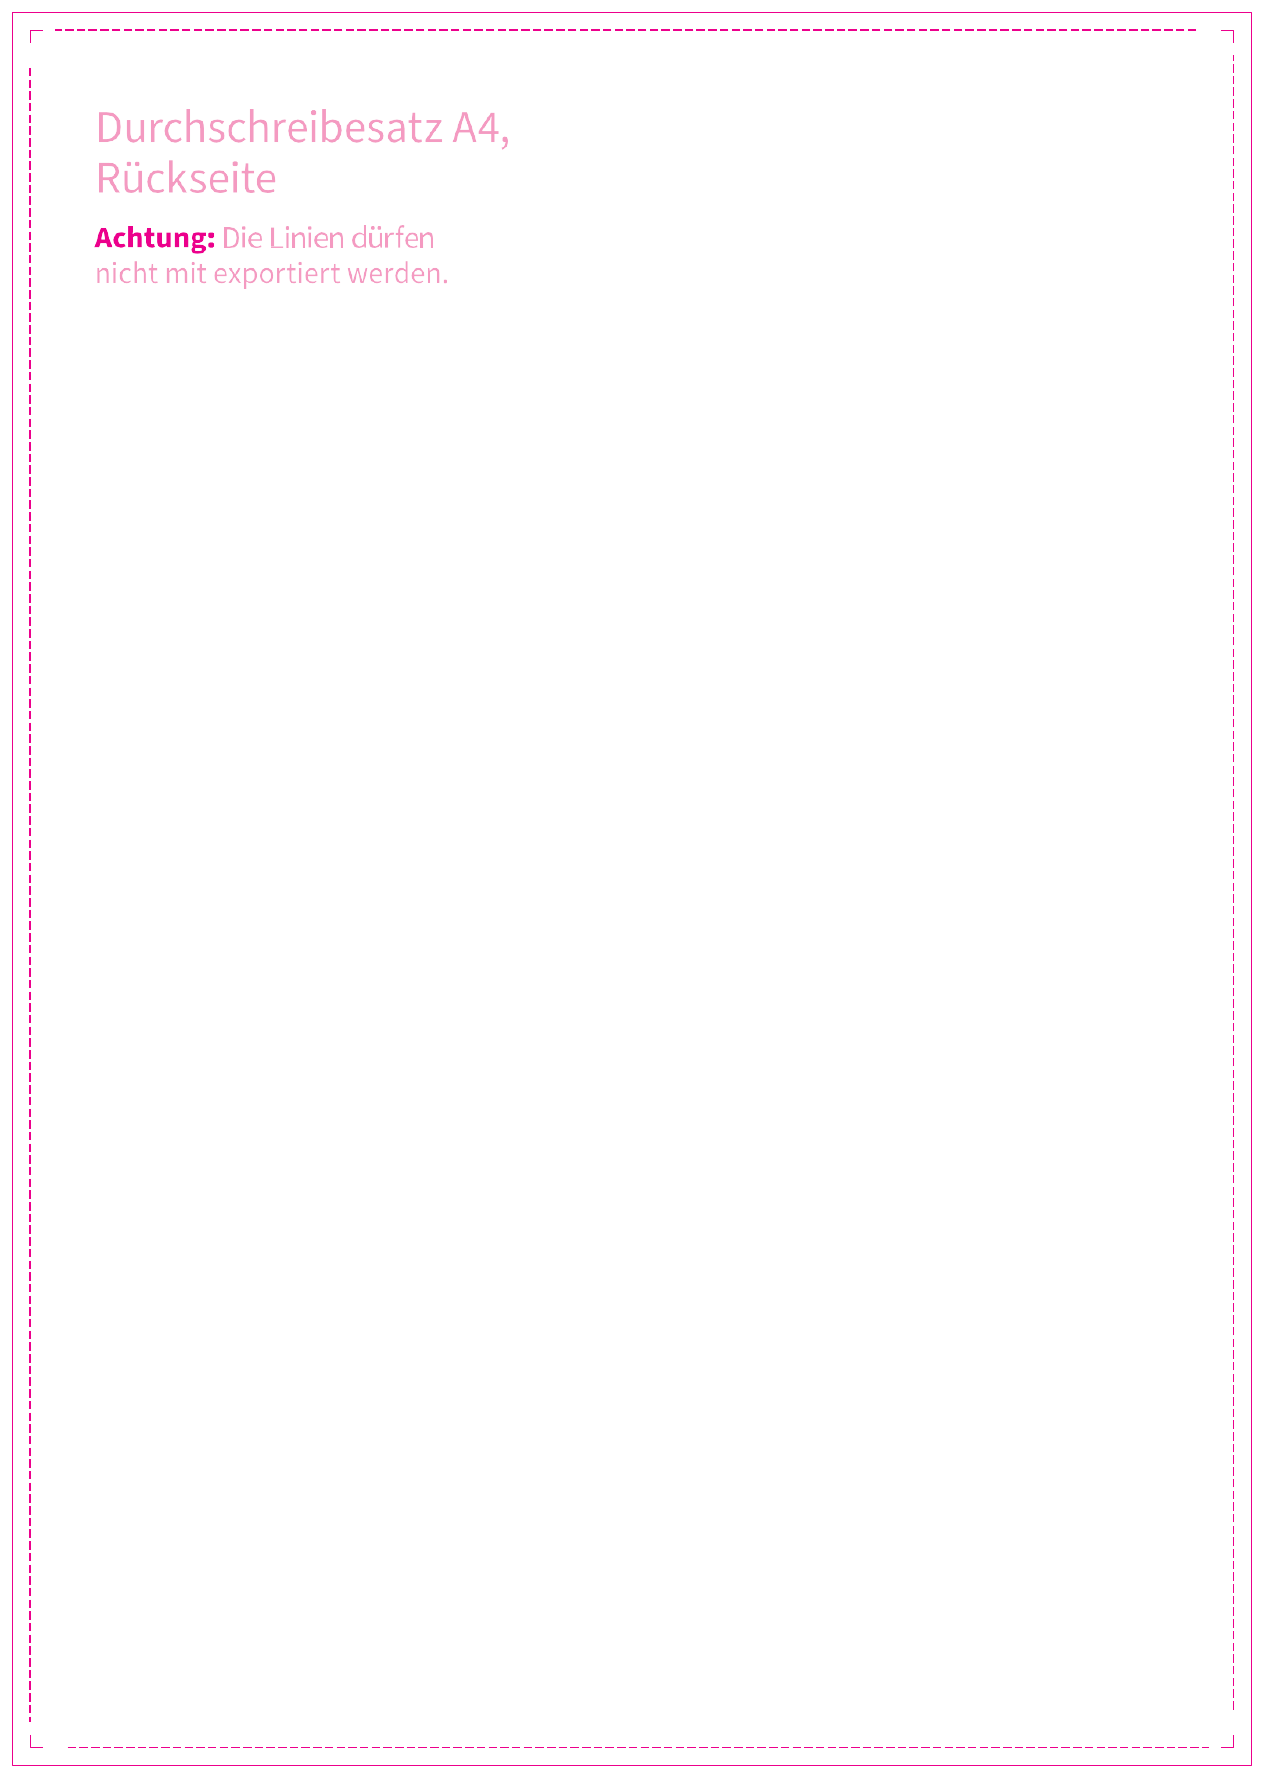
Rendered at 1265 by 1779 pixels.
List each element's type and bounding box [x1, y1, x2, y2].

text_box [11, 11, 1253, 1766]
